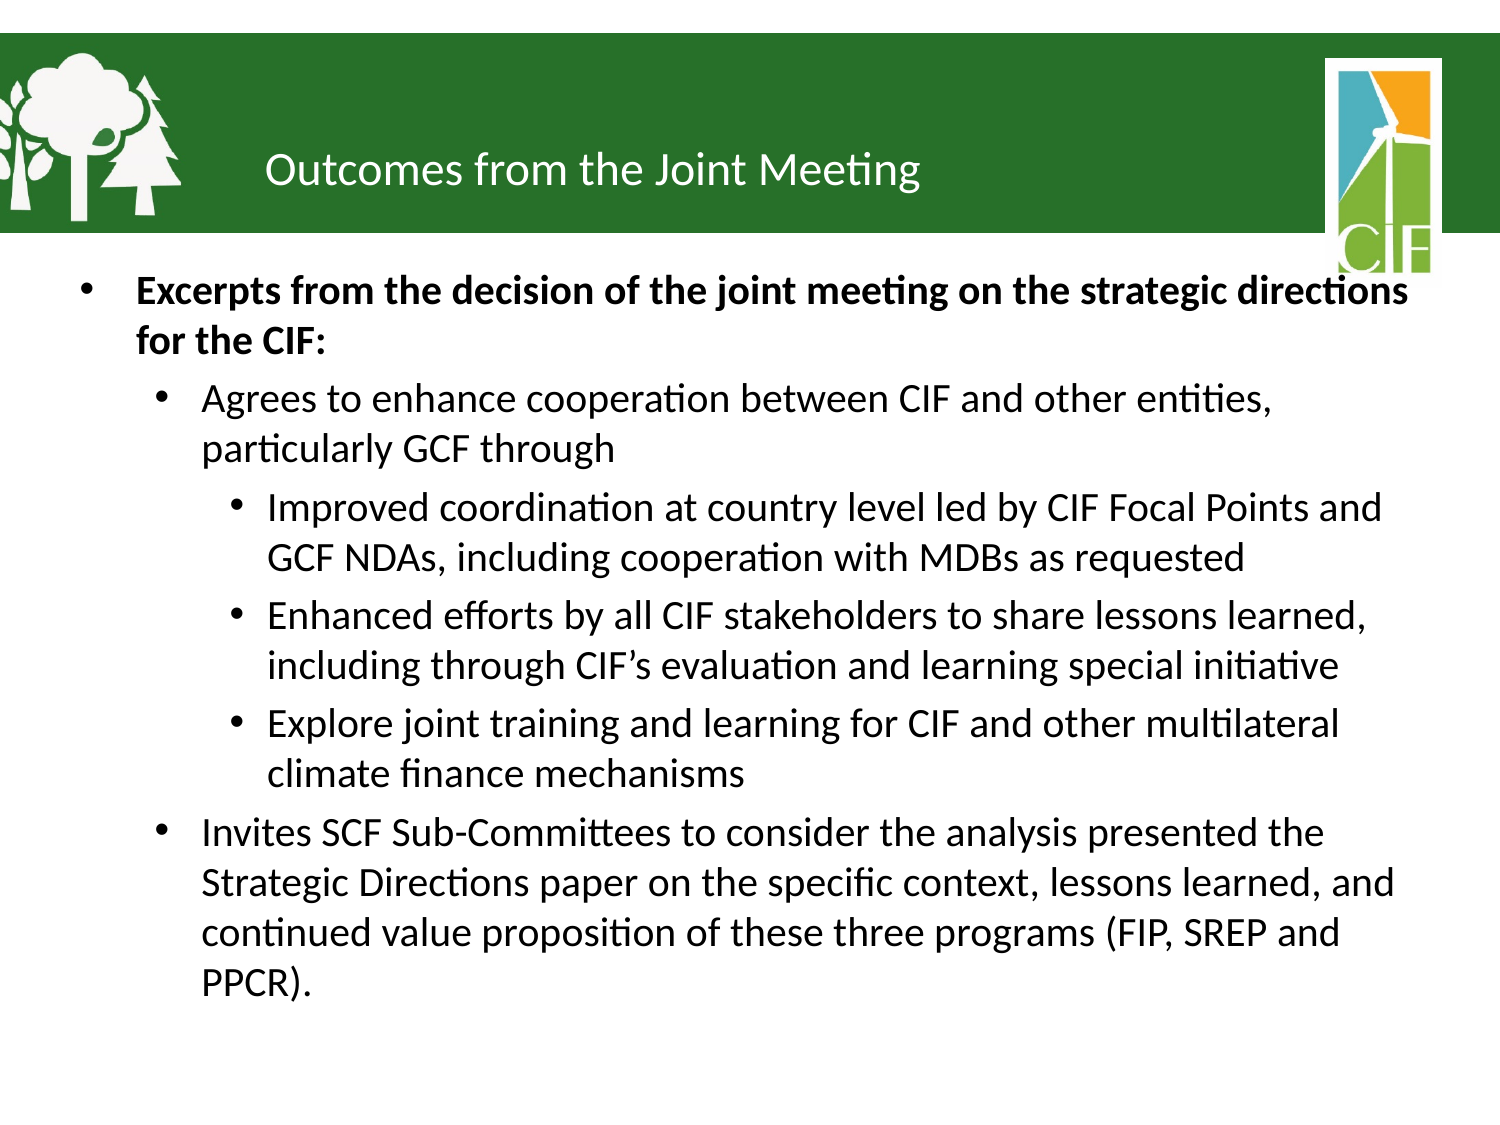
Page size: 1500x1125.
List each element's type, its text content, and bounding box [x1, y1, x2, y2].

picture [0, 33, 1500, 288]
title Outcomes from the Joint Meeting [249, 99, 1425, 233]
list Excerpts from the decision of the joint meeting on the strategic directions for the CIF: Agrees to enhance cooperation between CIF and other entities, particularly GCF through Improved coordination at country level led by CIF Focal Points and GCF NDAs, including cooperation with MDBs as requested Enhanced efforts by all CIF stakeholders to share lessons learned, including through CIF’s evaluation and learning special initiative Explore joint training and learning for CIF and other multilateral climate finance mechanisms Invites SCF Sub-Committees to consider the analysis presented the Strategic Directions paper on the specific context, lessons learned, and continued value proposition of these three programs (FIP, SREP and PPCR). [64, 255, 1425, 1083]
